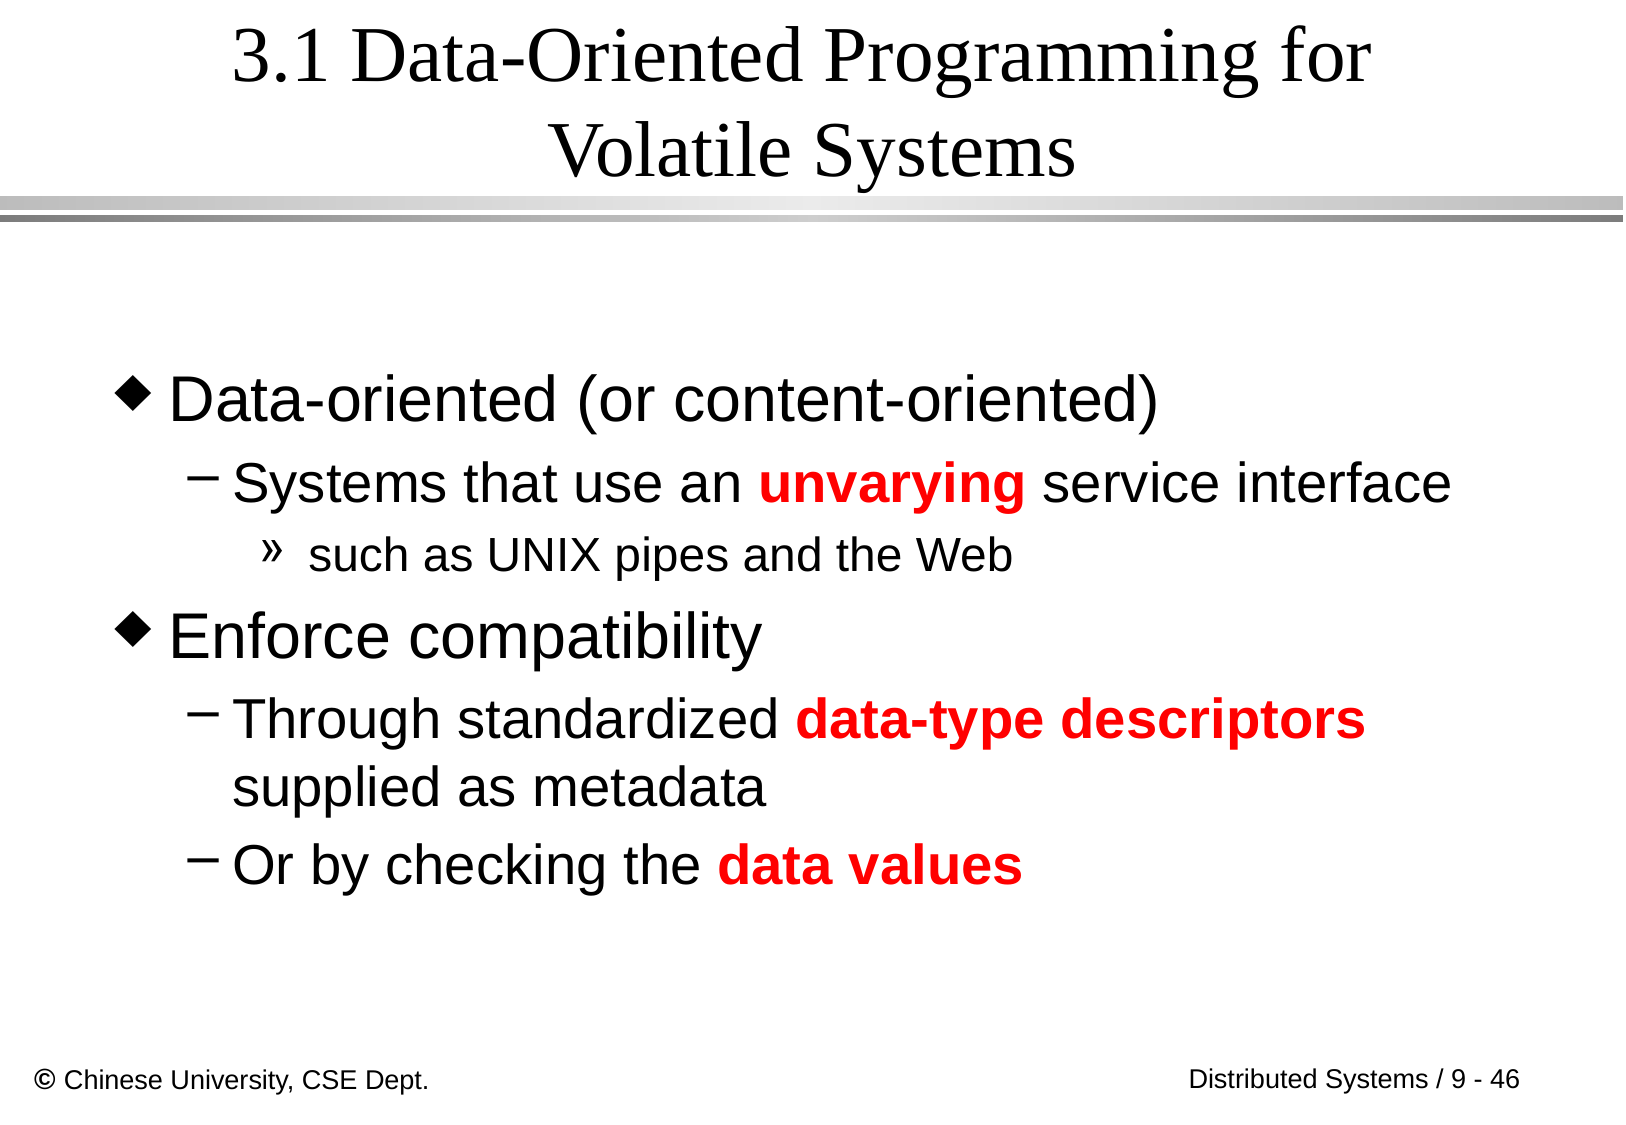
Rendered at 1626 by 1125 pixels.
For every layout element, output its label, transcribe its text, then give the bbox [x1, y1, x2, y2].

list Data-oriented (or content-oriented) Systems that use an unvarying service interface such as UNIX pipes and the Web Enforce compatibility Through standardized data-type descriptors supplied as metadata Or by checking the data values [99, 349, 1513, 1001]
title 3.1 Data-Oriented Programming for Volatile Systems [49, 99, 1576, 201]
